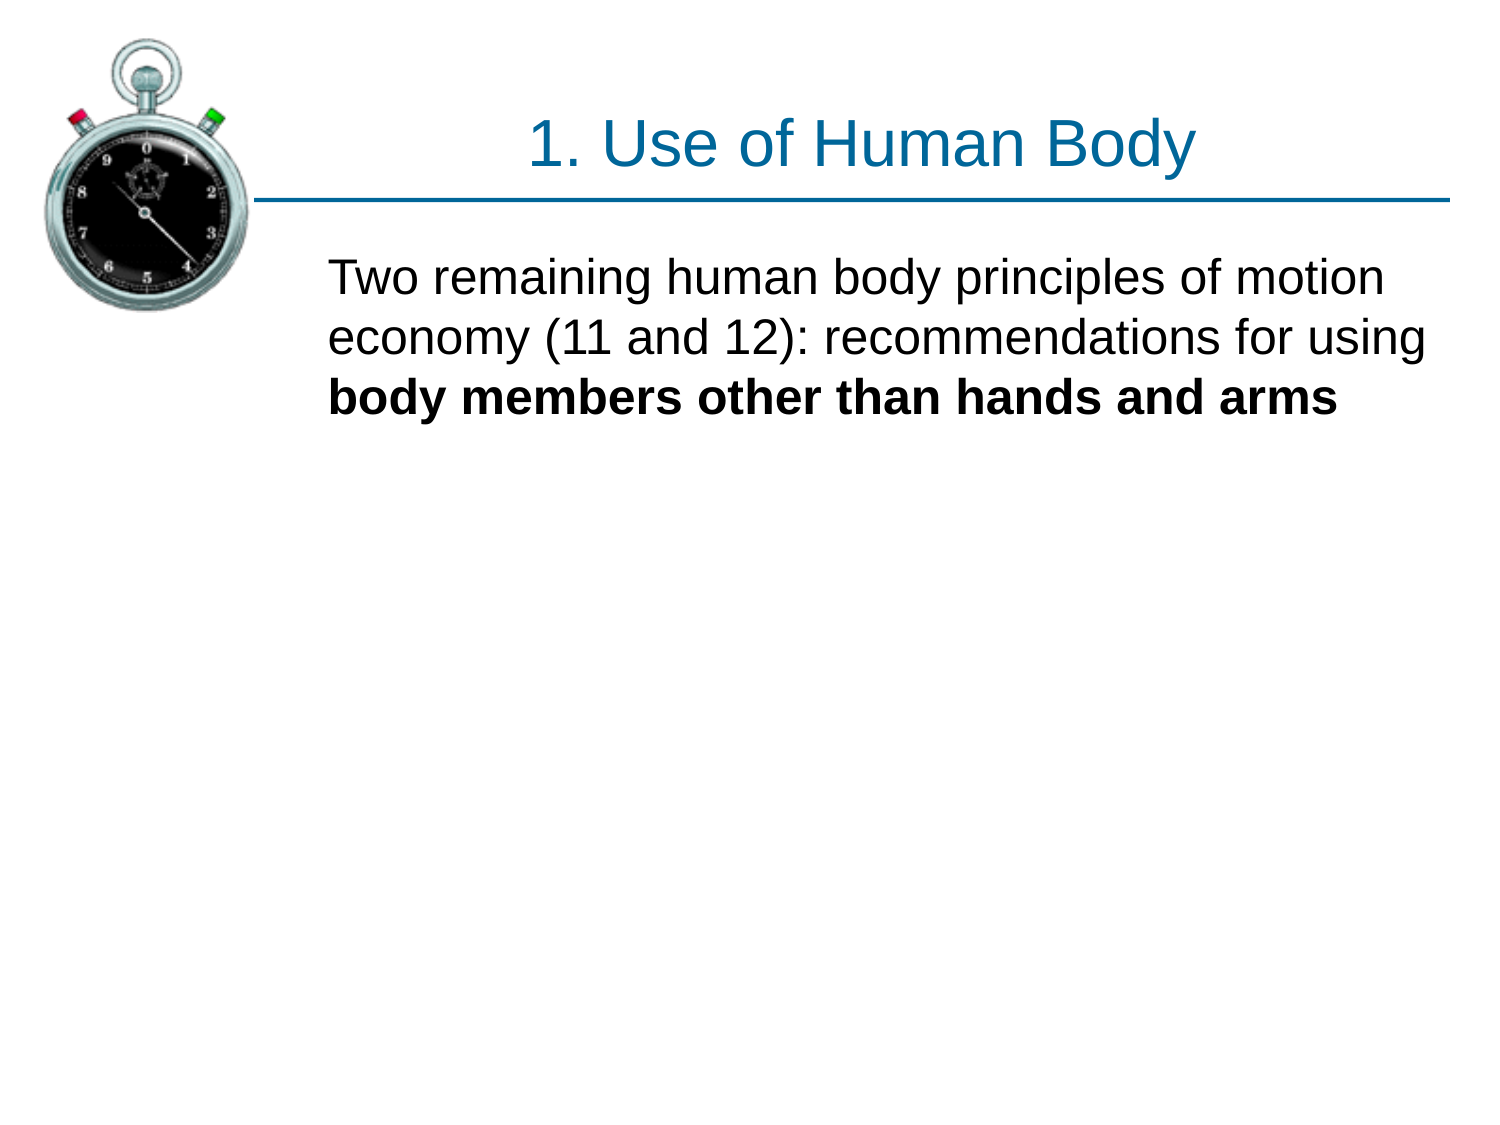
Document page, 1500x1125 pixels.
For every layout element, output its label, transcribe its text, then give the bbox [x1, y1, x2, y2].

list Two remaining human body principles of motion economy (11 and 12): recommendations for using body members other than hands and arms [312, 237, 1463, 1088]
picture [37, 37, 254, 313]
title 1. Use of Human Body [275, 37, 1450, 188]
